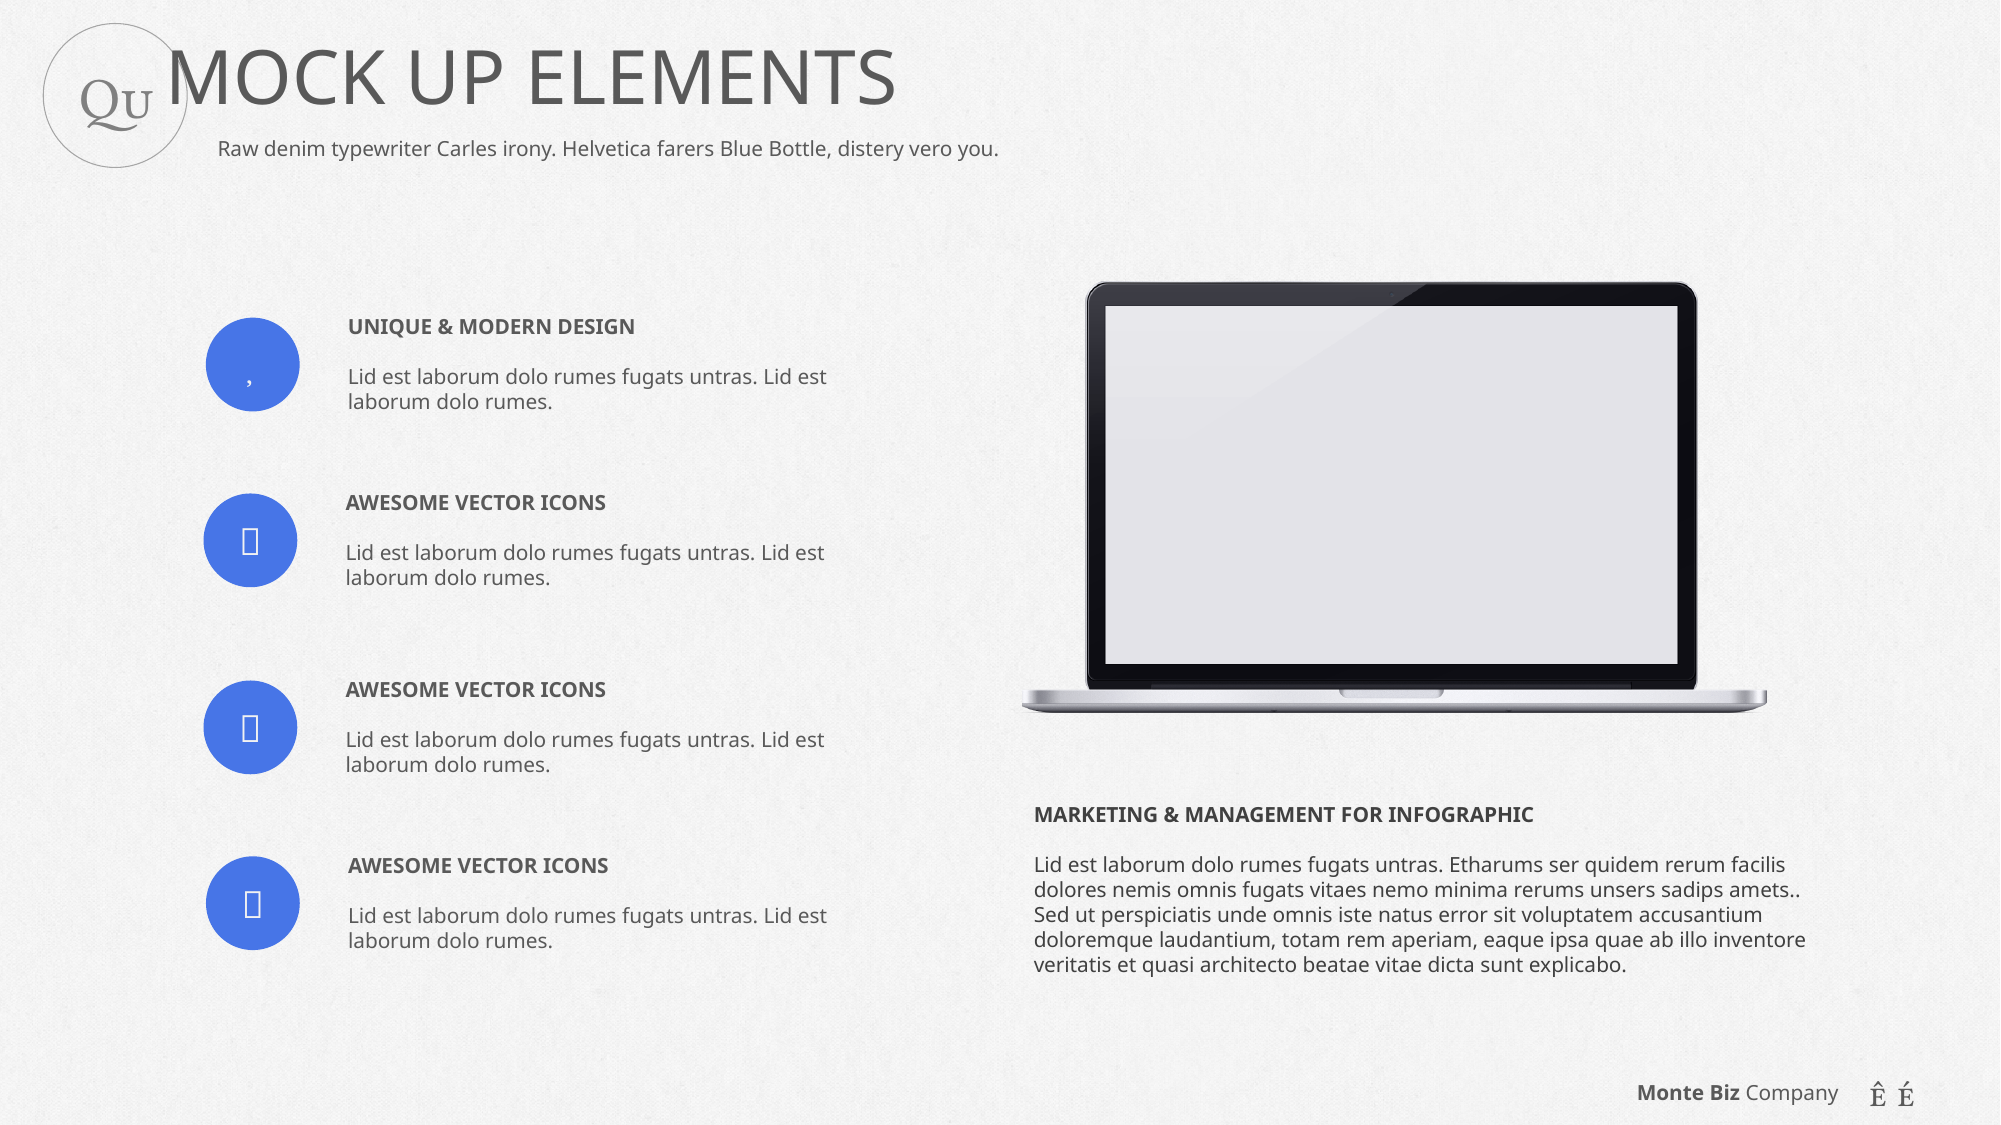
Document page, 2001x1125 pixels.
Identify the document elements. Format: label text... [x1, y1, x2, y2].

picture [1022, 281, 1773, 713]
text_box Monte Biz Company [1622, 1071, 1854, 1112]
text_box AWESOME VECTOR ICONS Lid est laborum dolo rumes fugats untras. Lid est laborum dolo rumes. [330, 669, 880, 784]
text_box  OUR COMPANY [0, 0, 2000, 1125]
text_box Raw denim typewriter Carles irony. Helvetica farers Blue Bottle, distery vero you. [202, 128, 1014, 169]
text_box AWESOME VECTOR ICONS Lid est laborum dolo rumes fugats untras. Lid est laborum dolo rumes. [330, 482, 880, 597]
text_box   [1854, 1061, 1979, 1122]
text_box  [42, 22, 182, 169]
text_box  [202, 492, 299, 589]
text_box MOCK UP ELEMENTS [151, 22, 913, 127]
text_box MARKETING & MANAGEMENT FOR INFOGRAPHIC Lid est laborum dolo rumes fugats untras. Etharums ser quidem rerum facilis dolores nemis omnis fugats vitaes nemo minima rerums unsers sadips amets.. Sed ut perspiciatis unde omnis iste natus error sit voluptatem accusantium doloremque laudantium, totam rem aperiam, eaque ipsa quae ab illo inventore veritatis et quasi architecto beatae vitae dicta sunt explicabo. [1019, 794, 1827, 985]
text_box AWESOME VECTOR ICONS Lid est laborum dolo rumes fugats untras. Lid est laborum dolo rumes. [333, 845, 883, 960]
text_box UNIQUE & MODERN DESIGN Lid est laborum dolo rumes fugats untras. Lid est laborum dolo rumes. [333, 306, 880, 422]
text_box  [204, 855, 301, 952]
text_box  [204, 316, 301, 413]
text_box  [202, 679, 299, 776]
